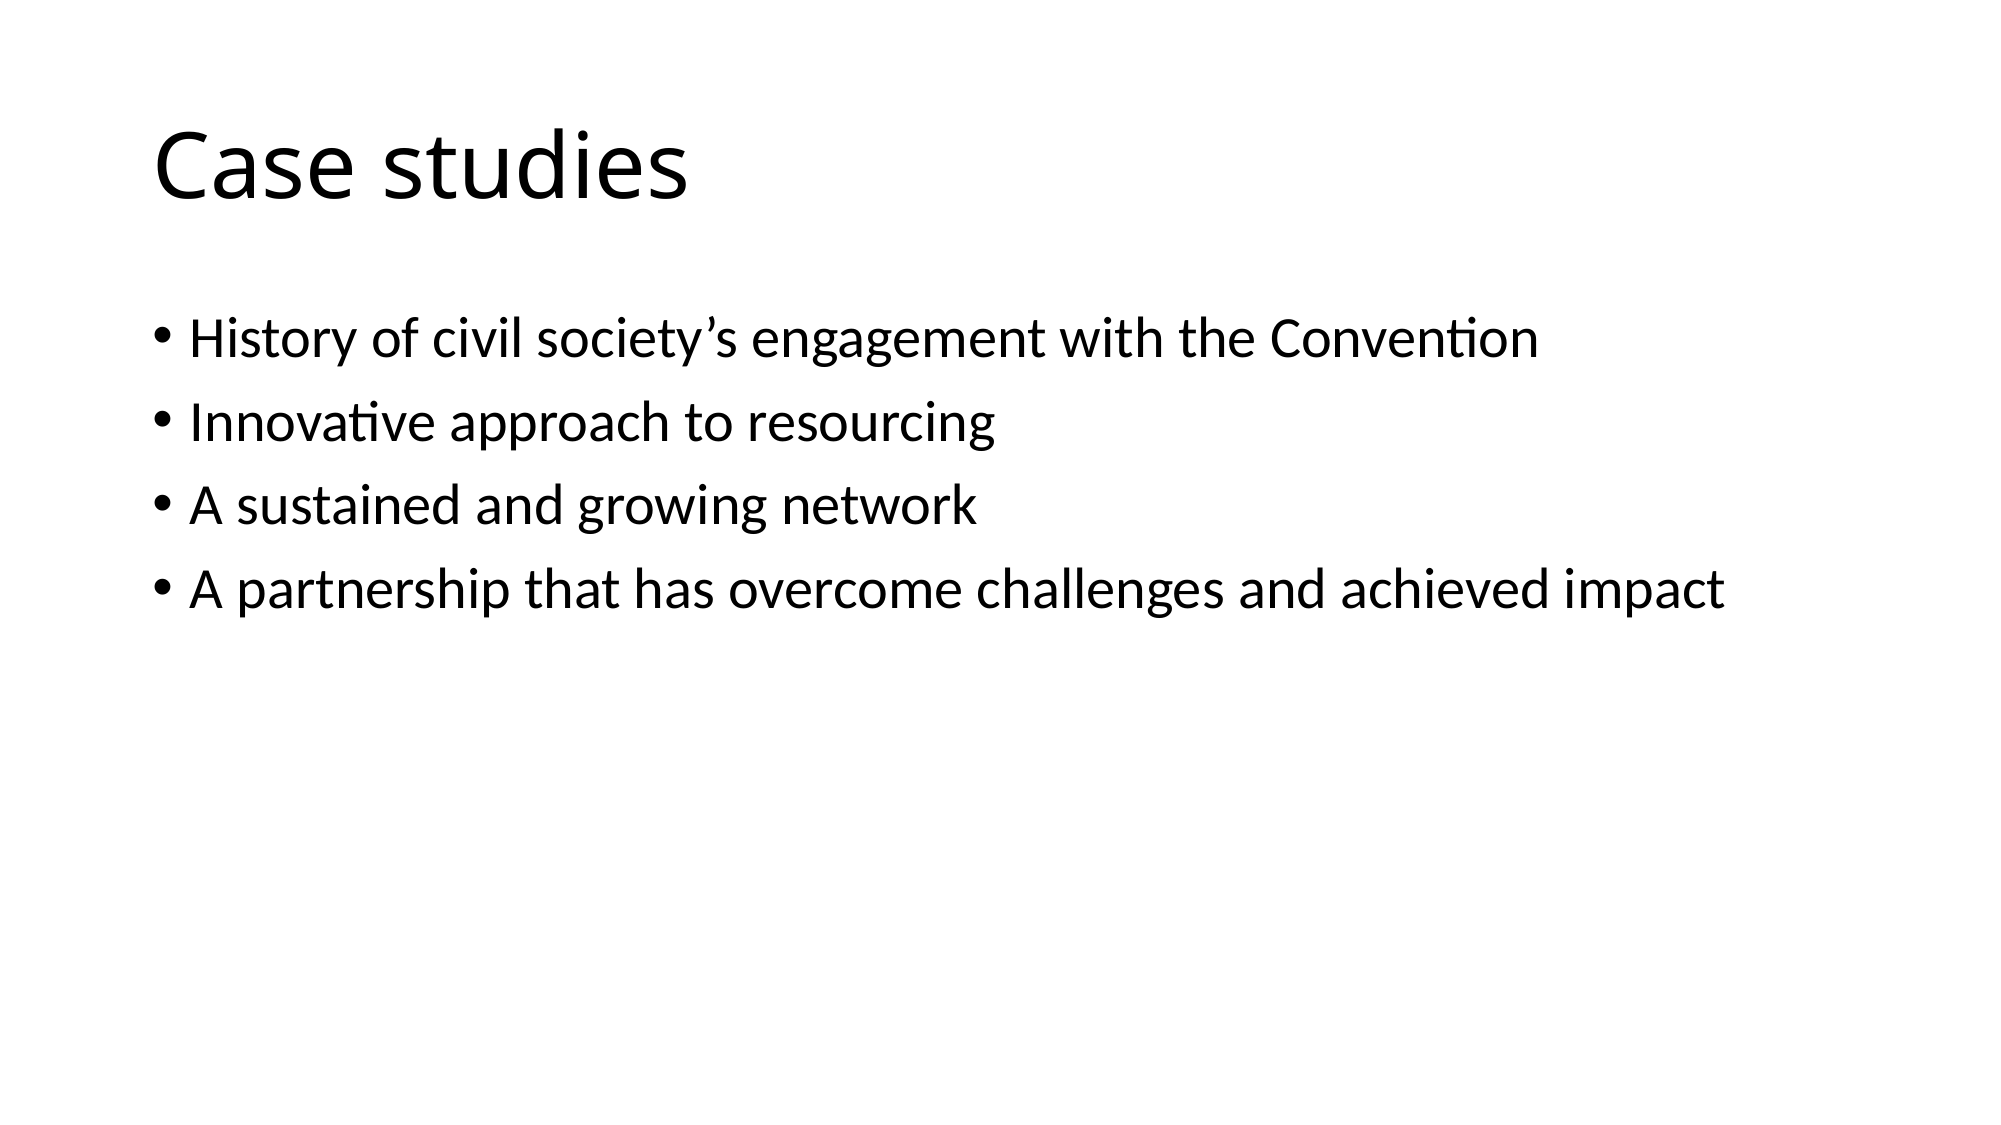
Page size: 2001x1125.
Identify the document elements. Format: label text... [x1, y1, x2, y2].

title Case studies [137, 59, 1863, 278]
list History of civil society’s engagement with the Convention Innovative approach to resourcing A sustained and growing network A partnership that has overcome challenges and achieved impact [137, 299, 1863, 1014]
